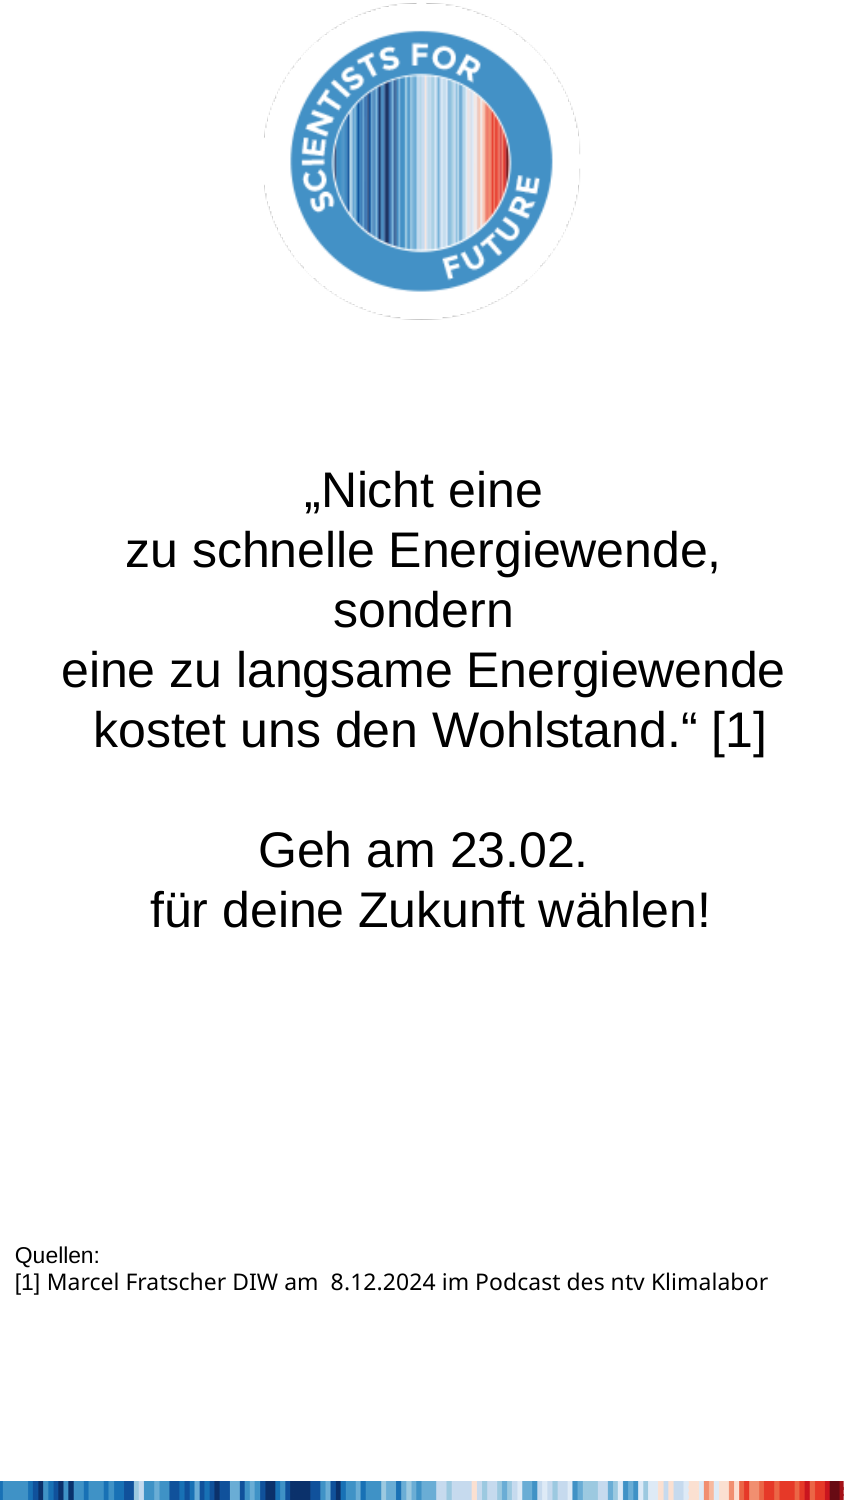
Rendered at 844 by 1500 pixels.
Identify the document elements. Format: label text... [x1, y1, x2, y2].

text_box Quellen: [1] Marcel Fratscher DIW am 8.12.2024 im Podcast des ntv Klimalabor [0, 1233, 844, 1331]
picture [263, 2, 581, 323]
text_box „Nicht eine zu schnelle Energiewende, sondern eine zu langsame Energiewende kostet uns den Wohlstand.“ [1] Geh am 23.02. für deine Zukunft wählen! [46, 450, 816, 946]
picture [0, 1481, 844, 1500]
